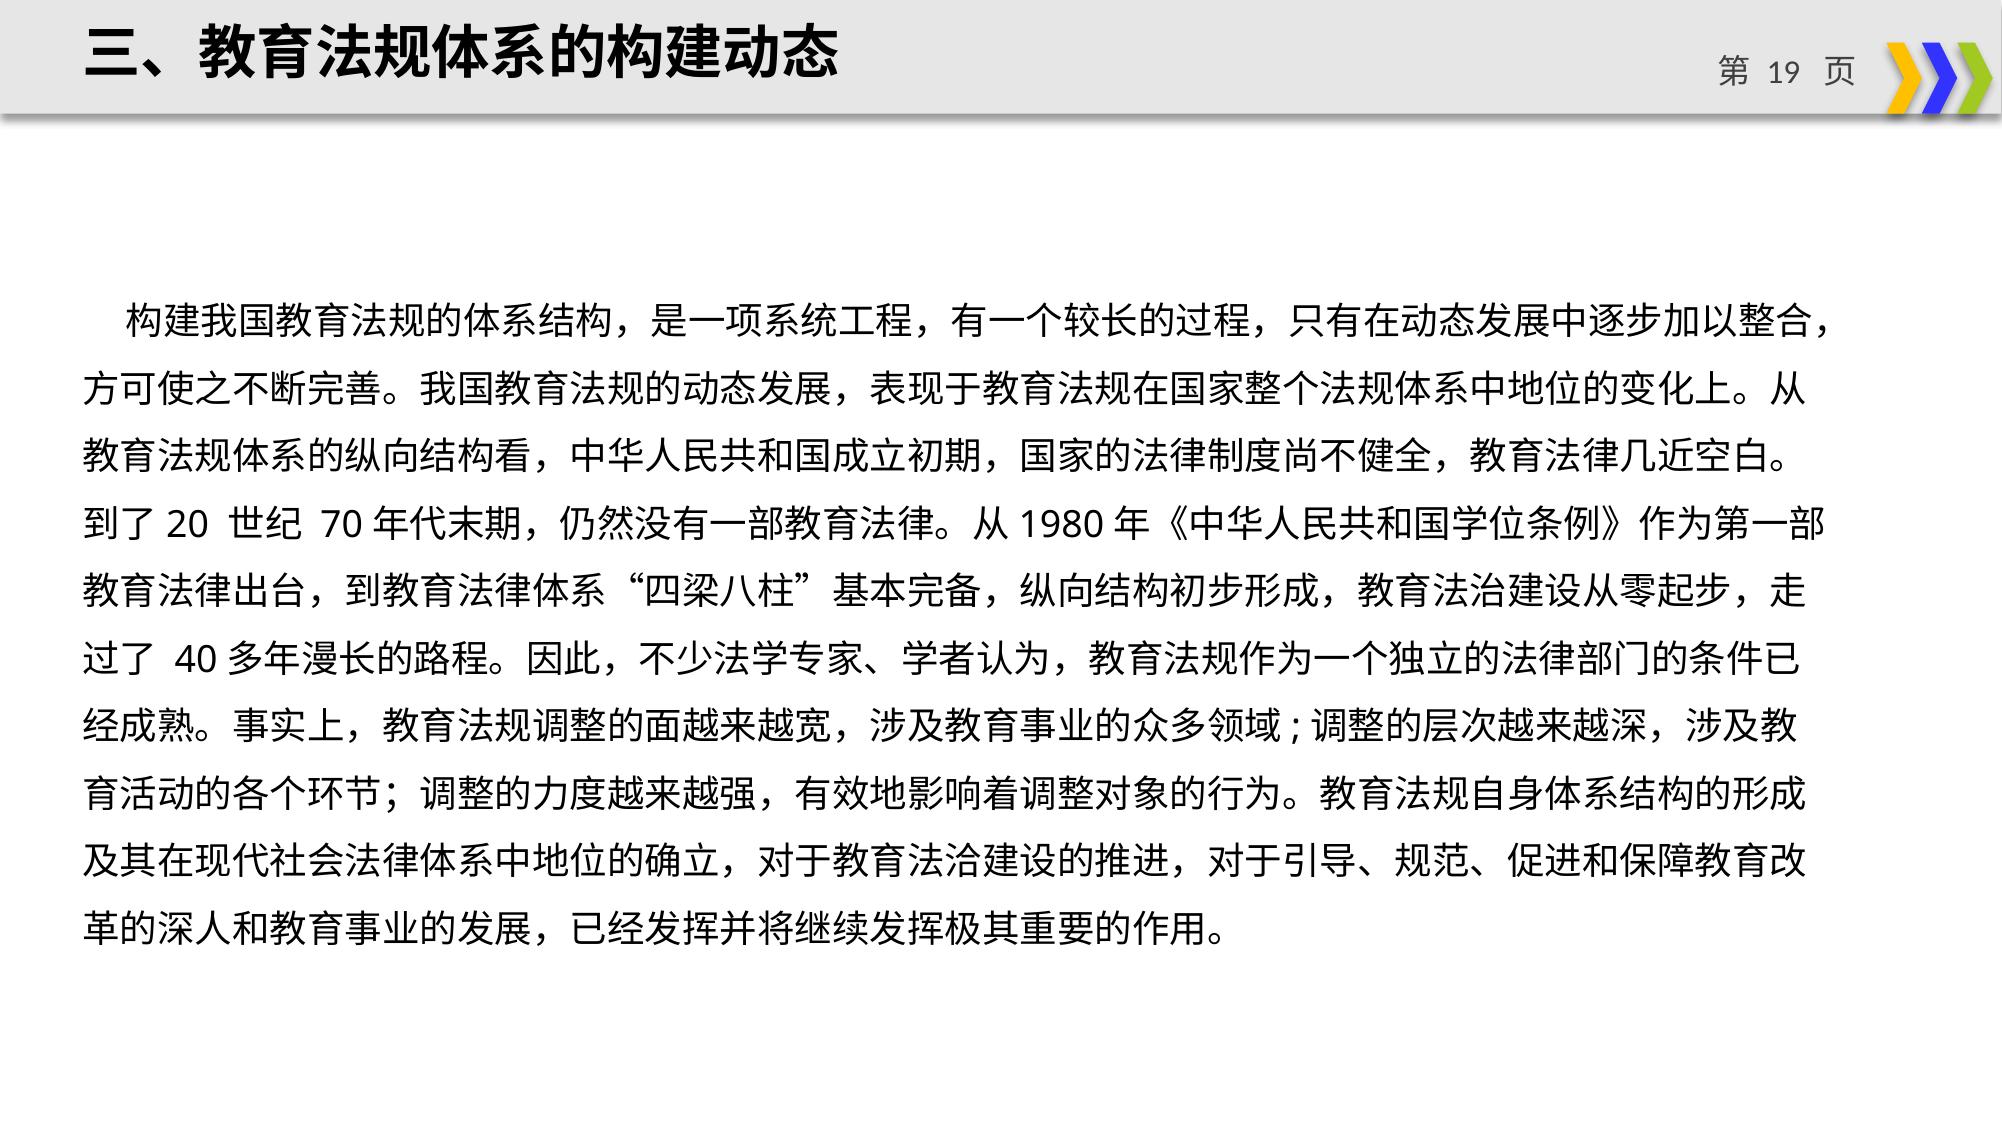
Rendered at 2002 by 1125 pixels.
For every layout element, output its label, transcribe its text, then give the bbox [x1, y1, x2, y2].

text_box 构建我国教育法规的体系结构，是一项系统工程，有一个较长的过程，只有在动态发展中逐步加以整合，方可使之不断完善。我国教育法规的动态发展，表现于教育法规在国家整个法规体系中地位的变化上。从教育法规体系的纵向结构看，中华人民共和国成立初期，国家的法律制度尚不健全，教育法律几近空白。到了20 世纪 70年代末期，仍然没有一部教育法律。从1980年《中华人民共和国学位条例》作为第一部教育法律出台，到教育法律体系“四梁八柱”基本完备，纵向结构初步形成，教育法治建设从零起步，走过了 40多年漫长的路程。因此，不少法学专家、学者认为，教育法规作为一个独立的法律部门的条件已经成熟。事实上，教育法规调整的面越来越宽，涉及教育事业的众多领域;调整的层次越来越深，涉及教育活动的各个环节；调整的力度越来越强，有效地影响着调整对象的行为。教育法规自身体系结构的形成及其在现代社会法律体系中地位的确立，对于教育法洽建设的推进，对于引导、规范、促进和保障教育改革的深人和教育事业的发展，已经发挥并将继续发挥极其重要的作用。 [67, 267, 1847, 957]
text_box 三、教育法规体系的构建动态 [67, 7, 1008, 93]
